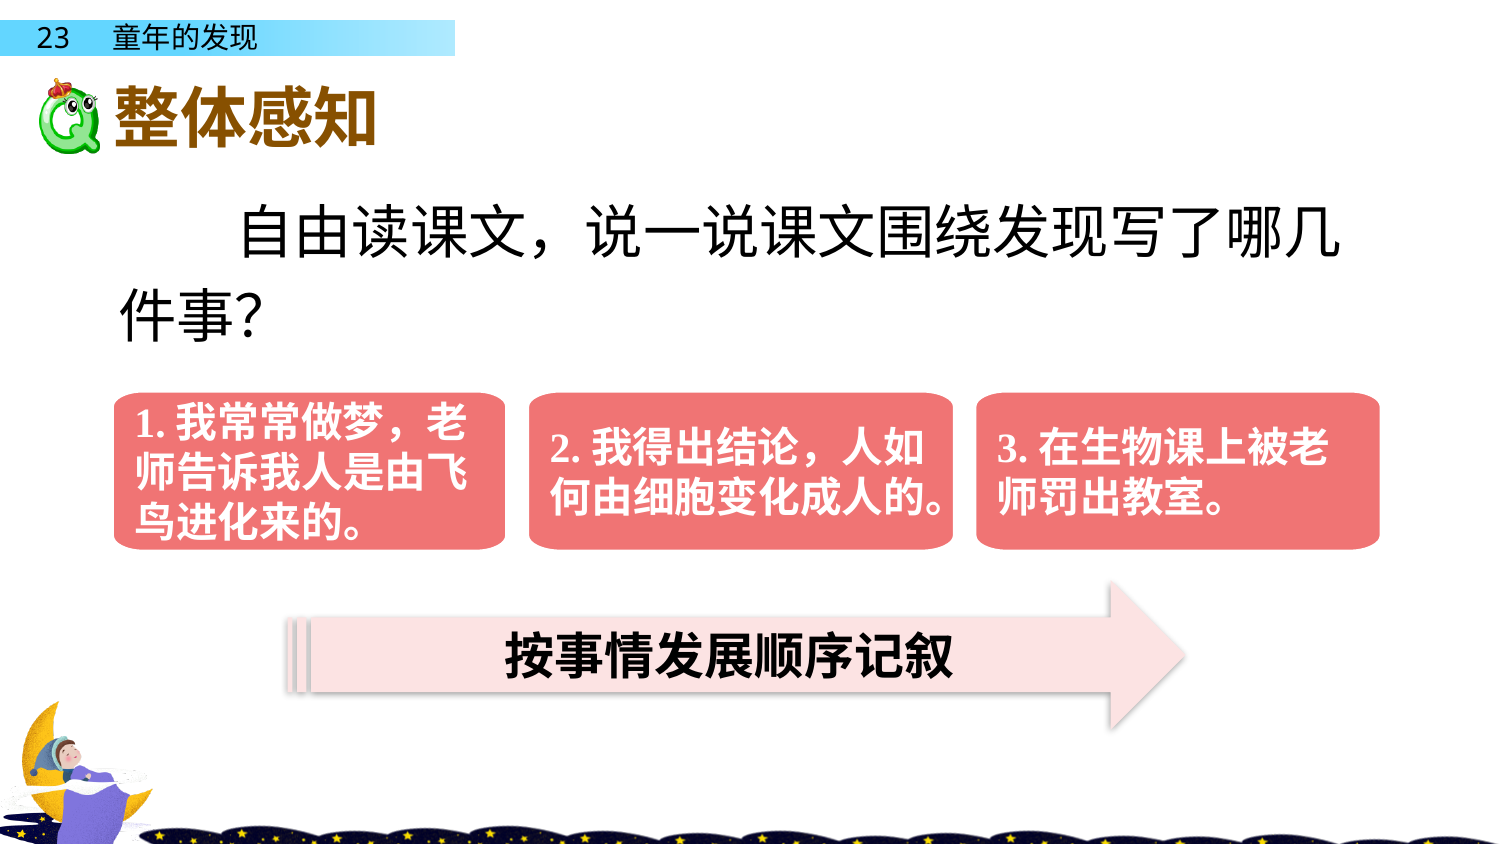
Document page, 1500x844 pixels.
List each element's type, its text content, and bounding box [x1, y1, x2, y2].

text_box 整体感知 [102, 69, 455, 161]
text_box 按事情发展顺序记叙 [287, 617, 293, 693]
text_box 2.我得出结论，人如何由细胞变化成人的。 [524, 388, 958, 554]
text_box 按事情发展顺序记叙 [296, 617, 307, 693]
text_box 1.我常常做梦，老师告诉我人是由飞鸟进化来的。 [109, 388, 510, 554]
text_box 3.在生物课上被老师罚出教室。 [972, 388, 1384, 554]
text_box 自由读课文，说一说课文围绕发现写了哪几件事？ [103, 173, 1370, 357]
picture [39, 78, 101, 154]
picture [0, 693, 1500, 844]
text_box 按事情发展顺序记叙 [310, 579, 1187, 731]
